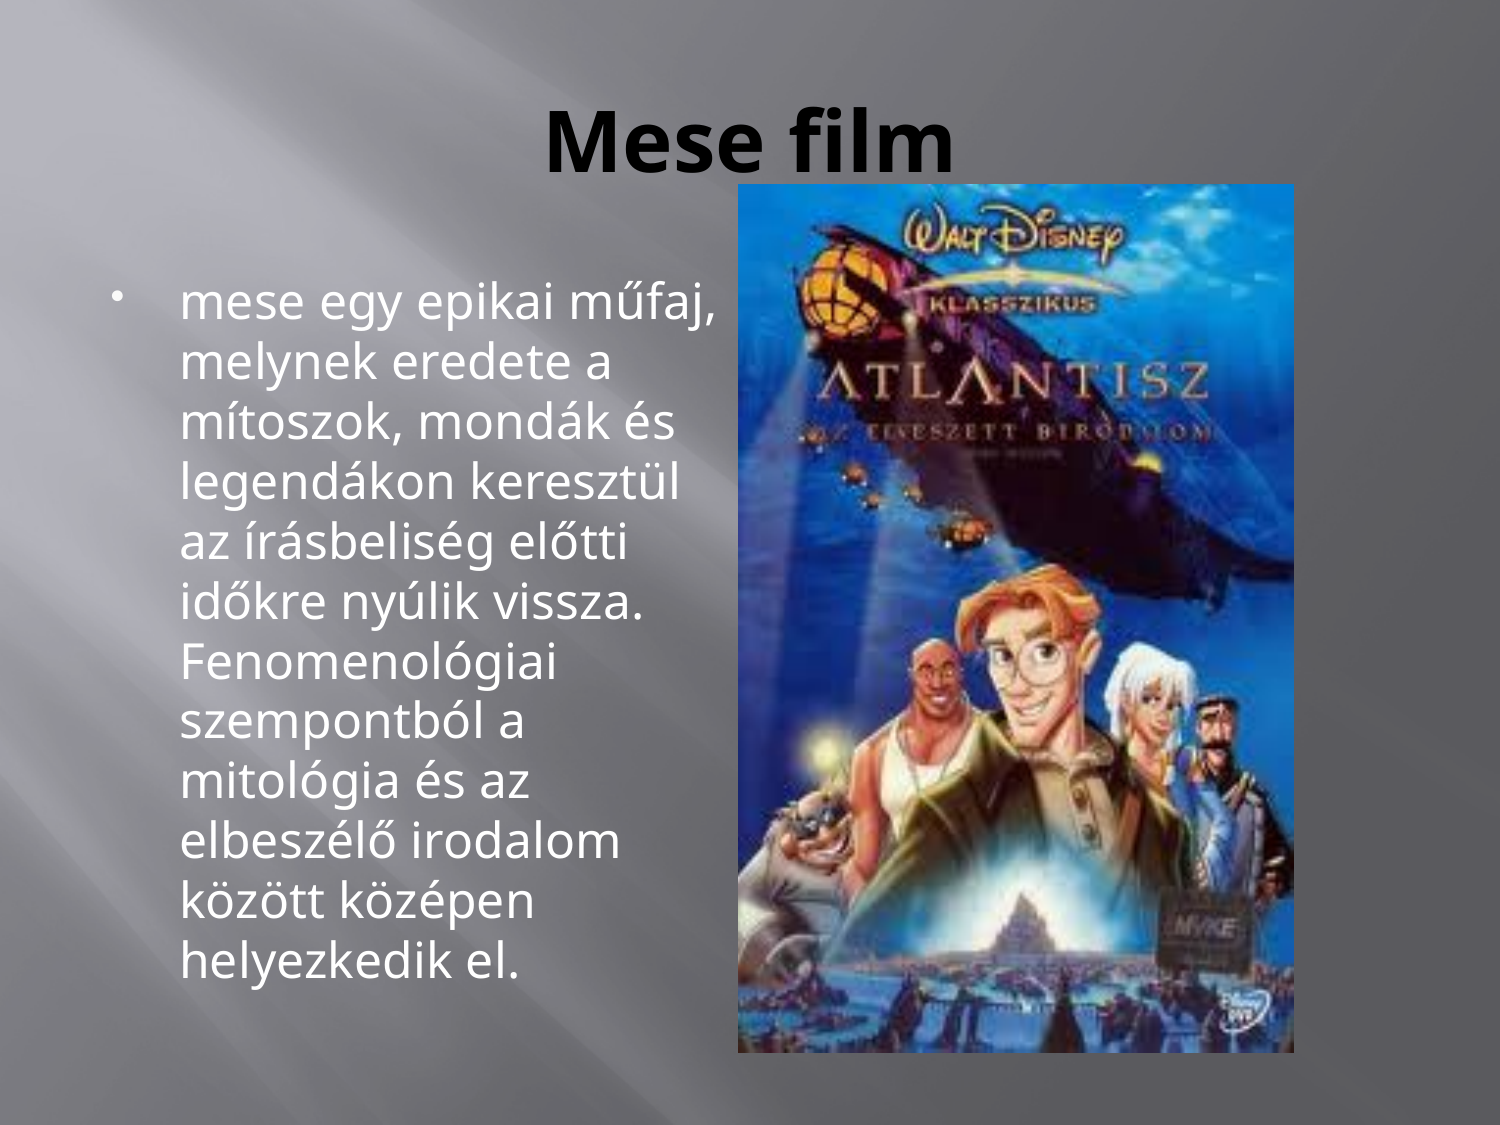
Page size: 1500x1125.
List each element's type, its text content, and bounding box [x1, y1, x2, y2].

title Mese film [75, 45, 1425, 233]
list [737, 184, 1294, 1053]
list mese egy epikai műfaj, melynek eredete a mítoszok, mondák és legendákon keresztül az írásbeliség előtti időkre nyúlik vissza. Fenomenológiai szempontból a mitológia és az elbeszélő irodalom között középen helyezkedik el. [75, 262, 737, 1005]
